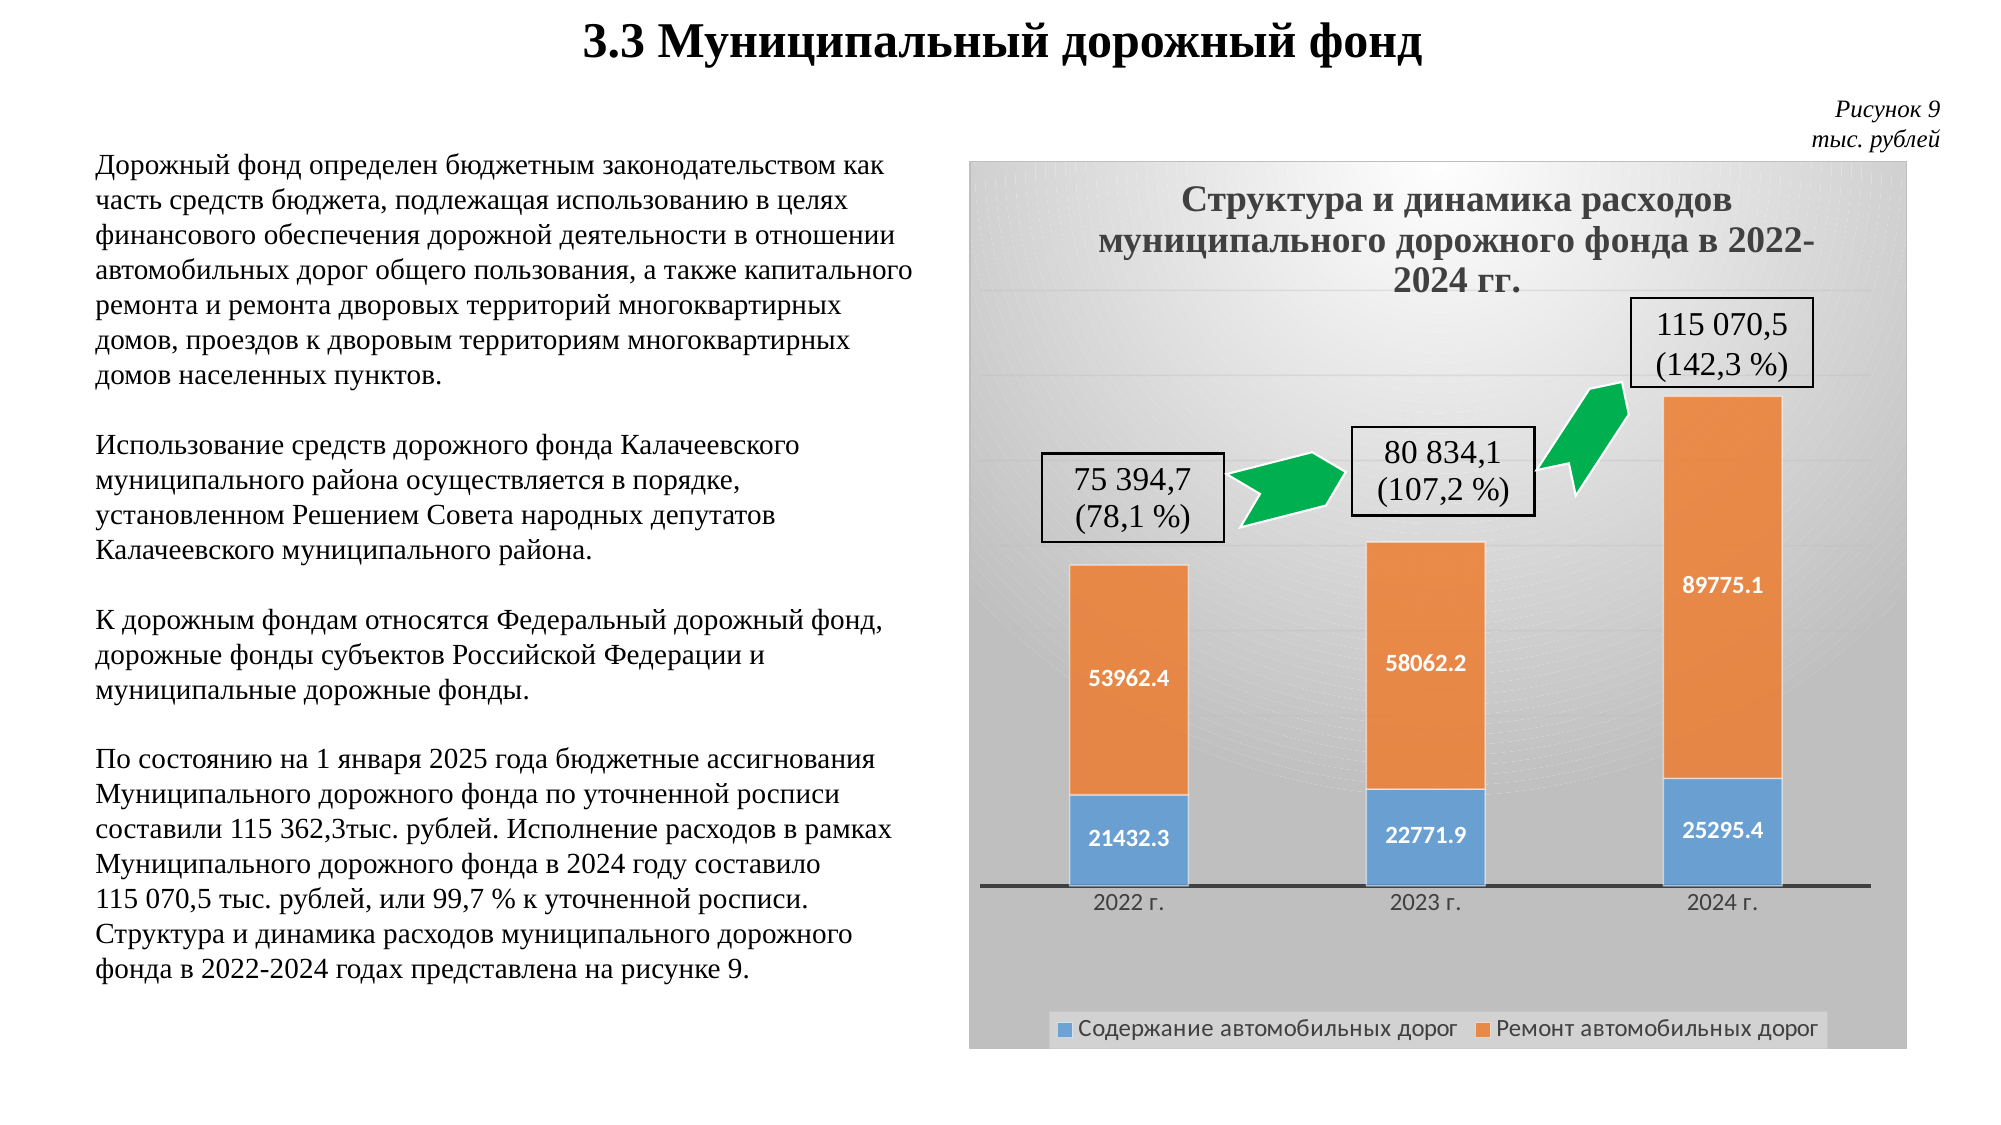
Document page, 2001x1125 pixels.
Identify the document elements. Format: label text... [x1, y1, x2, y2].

title 3.3 Муниципальный дорожный фонд [80, 0, 1925, 83]
chart [969, 160, 1908, 1050]
text_box Дорожный фонд определен бюджетным законодательством как часть средств бюджета, подлежащая использованию в целях финансового обеспечения дорожной деятельности в отношении автомобильных дорог общего пользования, а также капитального ремонта и ремонта дворовых территорий многоквартирных домов, проездов к дворовым территориям многоквартирных домов населенных пунктов. Использование средств дорожного фонда Калачеевского муниципального района осуществляется в порядке, установленном Решением Совета народных депутатов Калачеевского муниципального района. К дорожным фондам относятся Федеральный дорожный фонд, дорожные фонды субъектов Российской Федерации и муниципальные дорожные фонды. По состоянию на 1 января 2025 года бюджетные ассигнования Муниципального дорожного фонда по уточненной росписи составили 115 362,3тыс. рублей. Исполнение расходов в рамках Муниципального дорожного фонда в 2024 году составило 115 070,5 тыс. рублей, или 99,7 % к уточненной росписи. Структура и динамика расходов муниципального дорожного фонда в 2022-2024 годах представлена на рисунке 9. [80, 138, 937, 1027]
text_box Рисунок 9 тыс. рублей [955, 84, 1956, 160]
